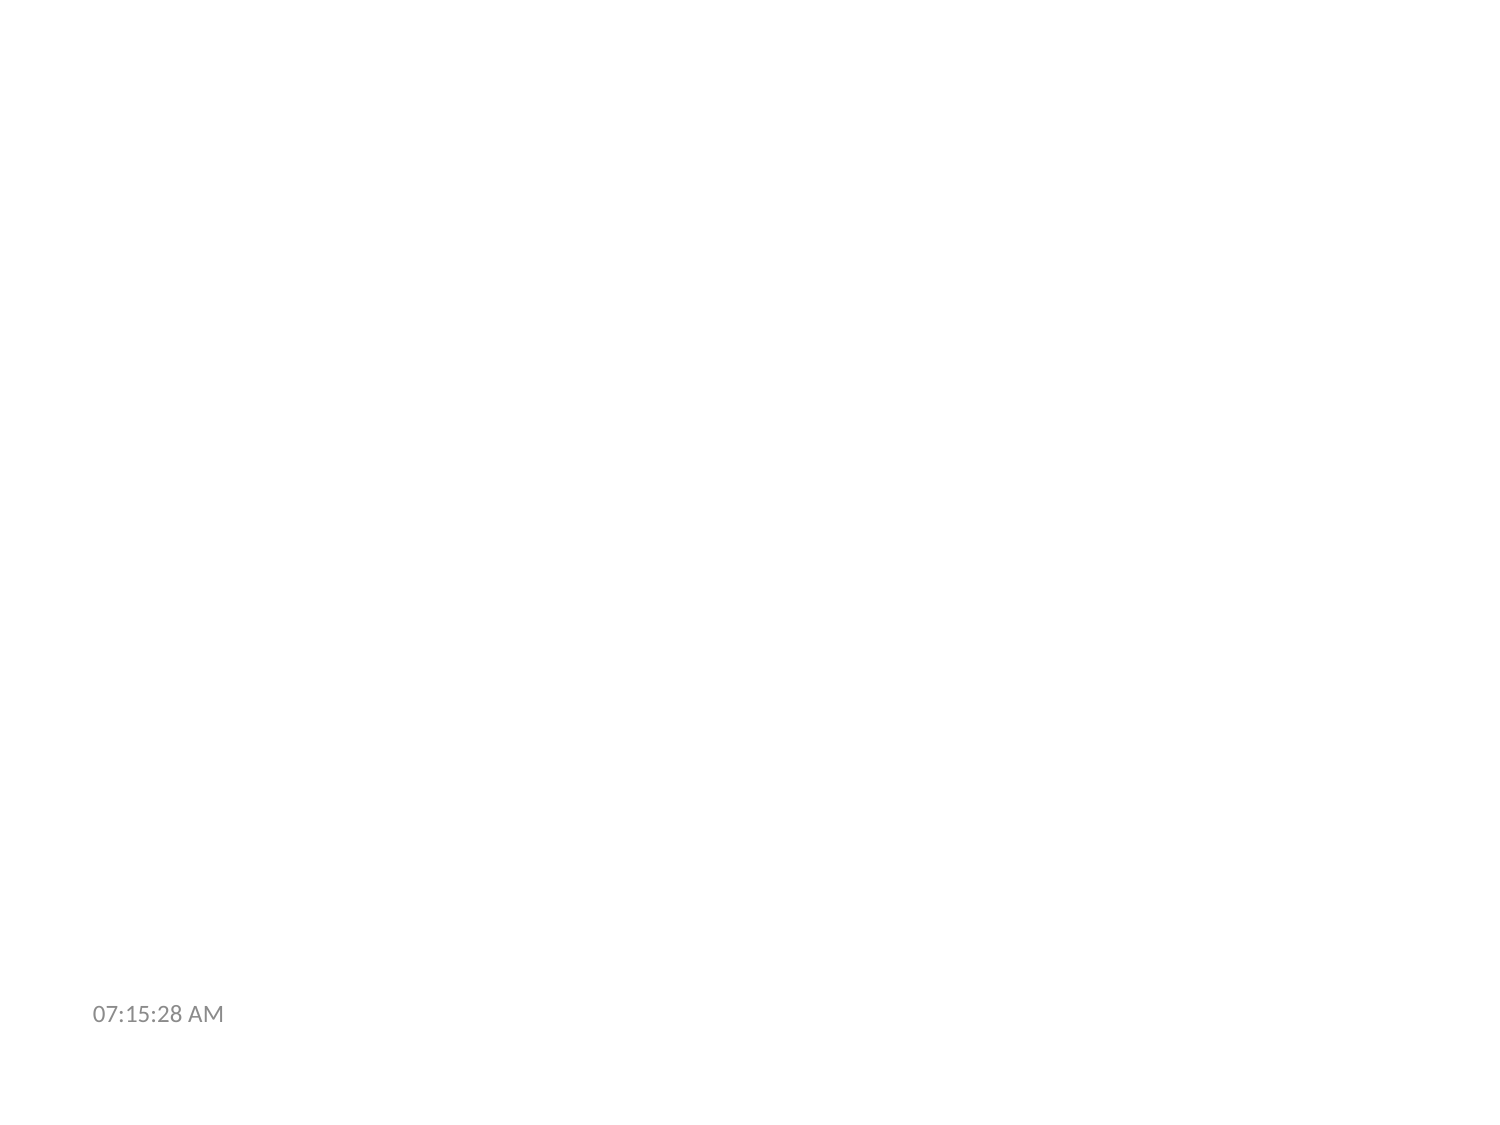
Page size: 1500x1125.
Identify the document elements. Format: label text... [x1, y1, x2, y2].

text_box 3:35:09 PM [77, 982, 428, 1043]
